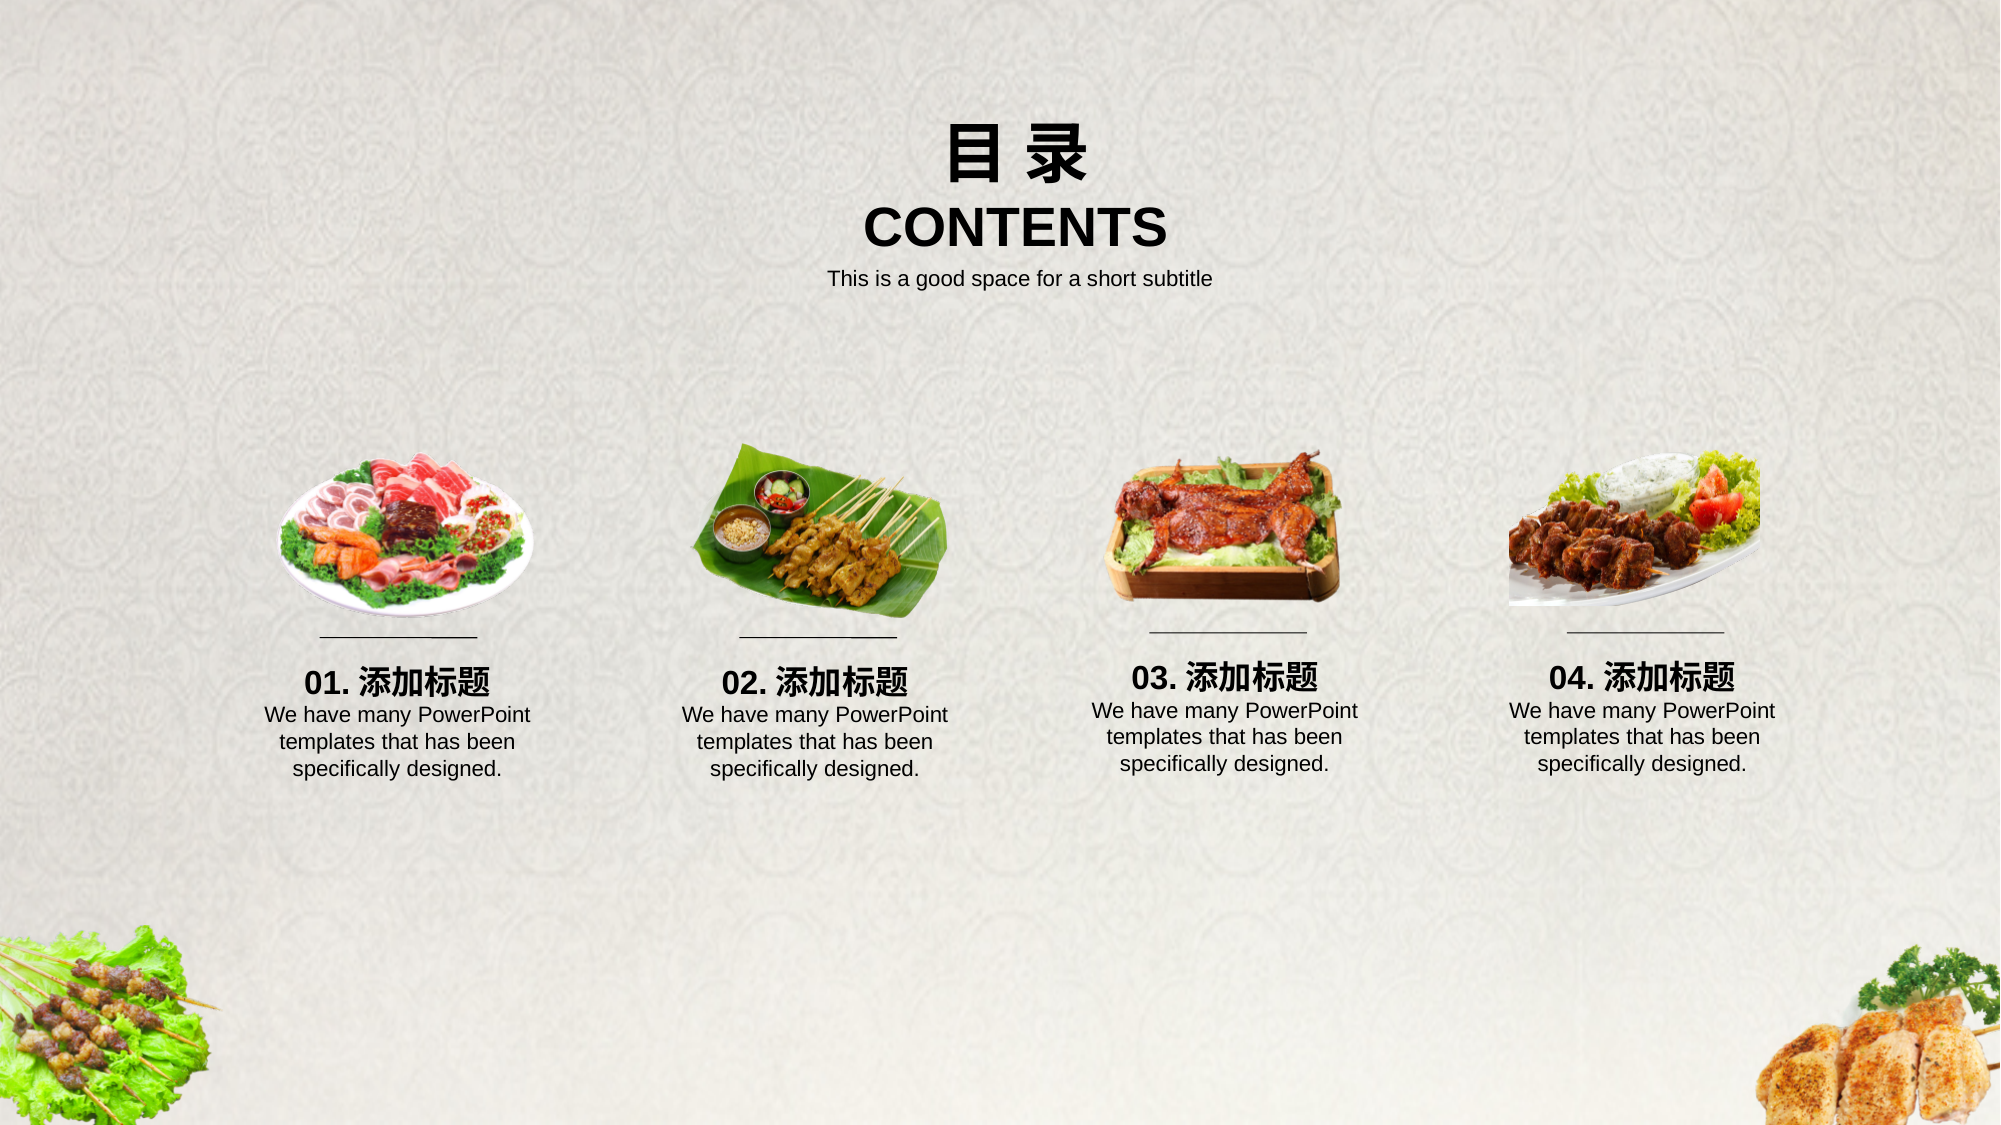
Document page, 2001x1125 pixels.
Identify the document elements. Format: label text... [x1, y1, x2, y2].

text_box 目 录 CONTENTS [827, 103, 1205, 256]
text_box This is a good space for a short subtitle [812, 256, 1229, 299]
text_box 03.添加标题 We have many PowerPoint templates that has been specifically designed. [1083, 456, 1367, 776]
picture [0, 0, 2001, 1125]
text_box 02.添加标题 We have many PowerPoint templates that has been specifically designed. [673, 644, 958, 781]
text_box 04.添加标题 We have many PowerPoint templates that has been specifically designed. [1500, 456, 1785, 776]
text_box 01.添加标题 We have many PowerPoint templates that has been specifically designed. [255, 461, 540, 781]
